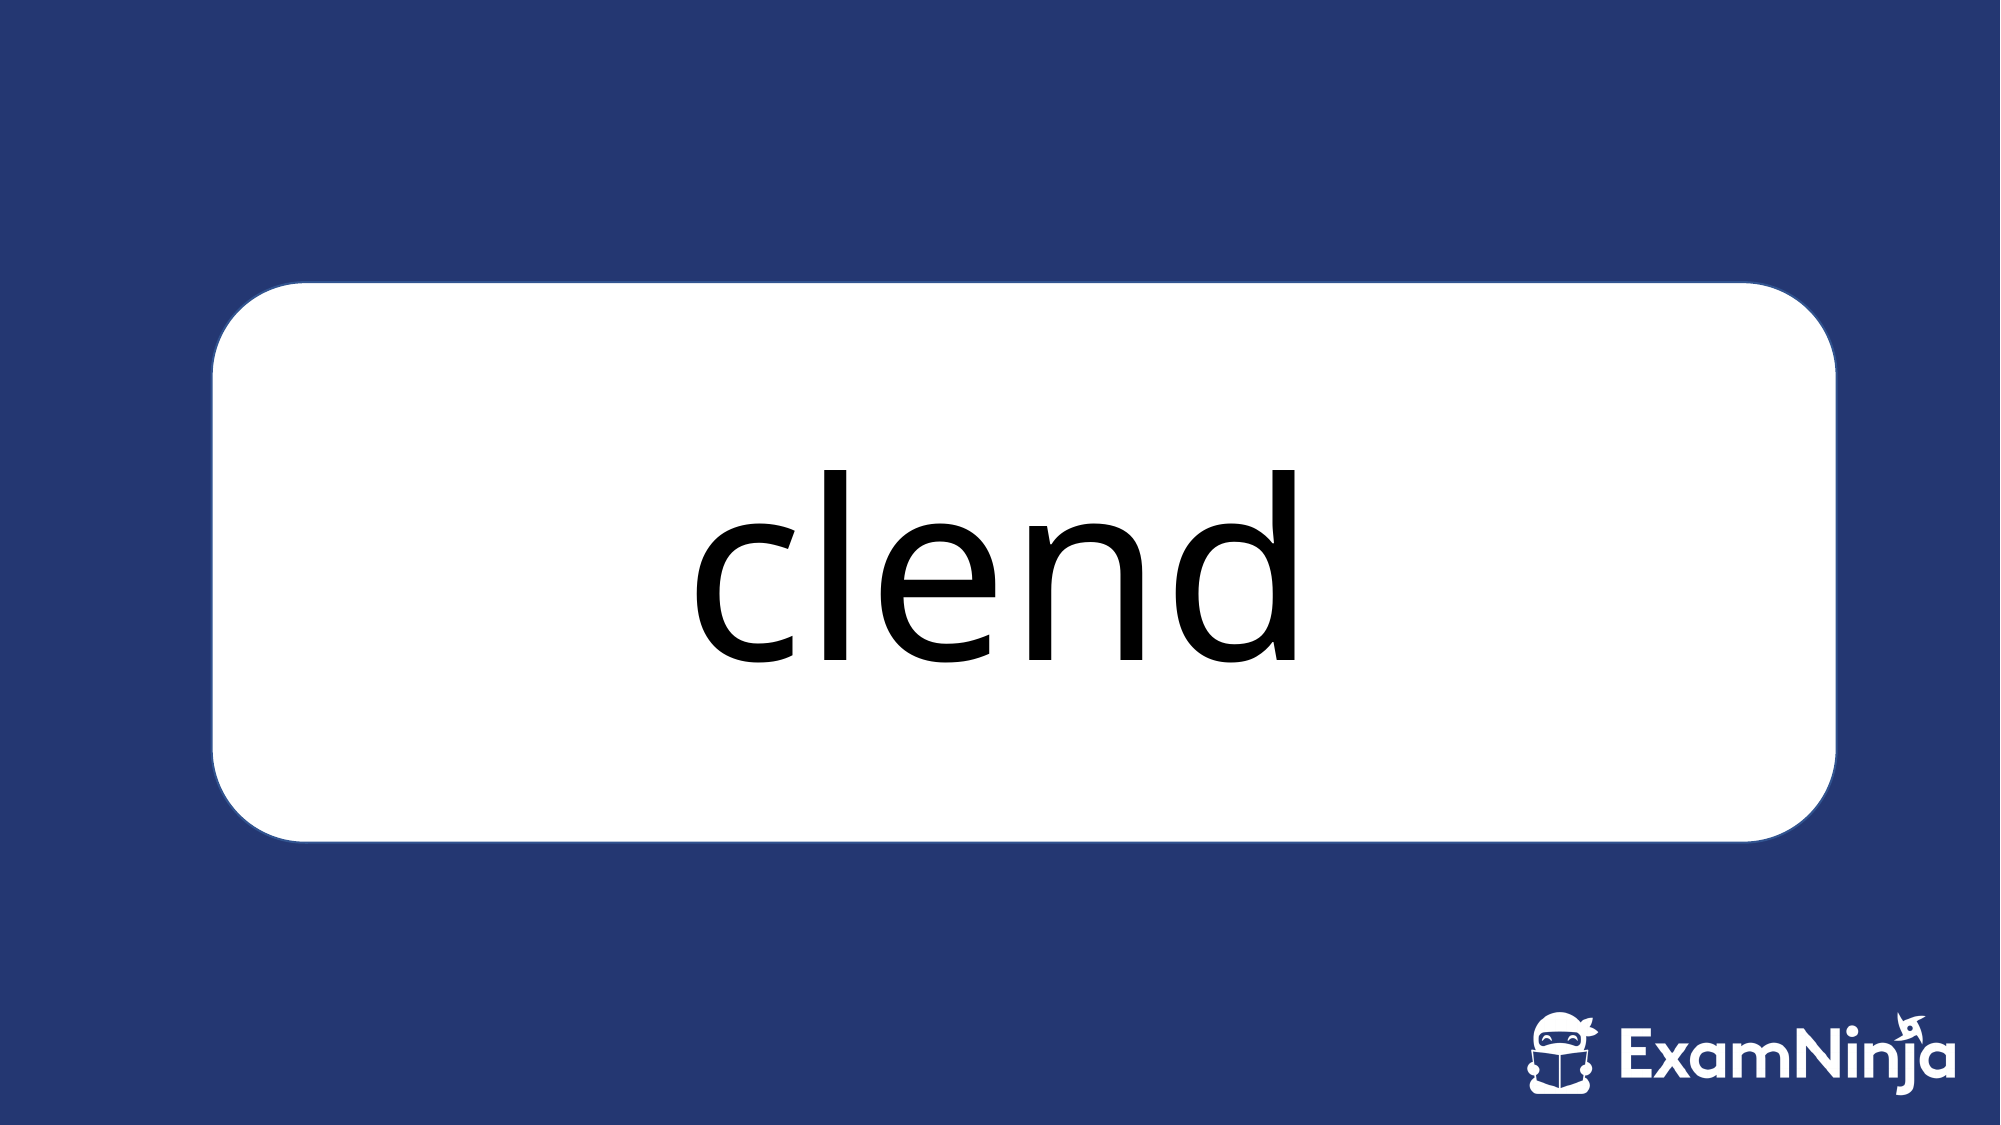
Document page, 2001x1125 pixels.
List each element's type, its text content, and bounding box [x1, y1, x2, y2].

text_box [210, 281, 1838, 403]
text_box clend [143, 403, 1857, 719]
picture [1501, 1003, 1979, 1102]
text_box [210, 719, 1838, 844]
